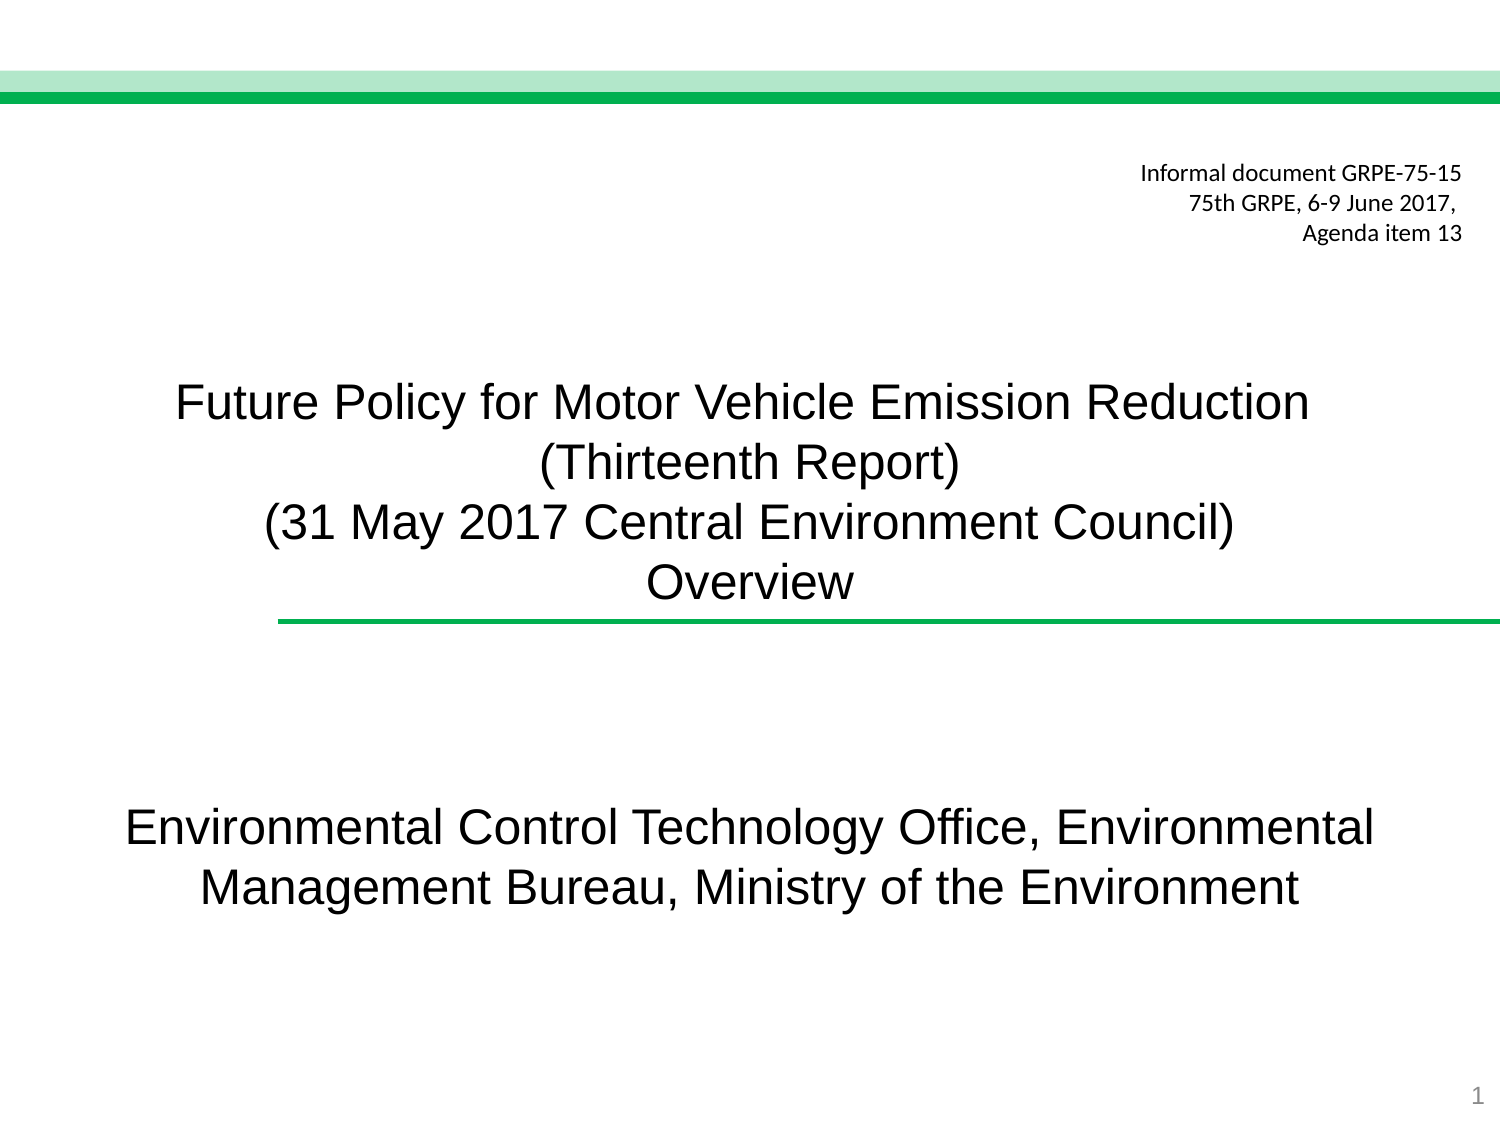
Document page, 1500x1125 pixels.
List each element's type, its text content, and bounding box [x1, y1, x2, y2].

text_box Informal document GRPE-75-15 75th GRPE, 6-9 June 2017, Agenda item 13 [472, 149, 1478, 254]
slide_number 1 [1149, 1065, 1500, 1125]
title Future Policy for Motor Vehicle Emission Reduction (Thirteenth Report) (31 May 2017 Central Environment Council) Overview [17, 361, 1483, 622]
text_box Environmental Control Technology Office, Environmental Management Bureau, Ministry of the Environment [17, 786, 1483, 1035]
